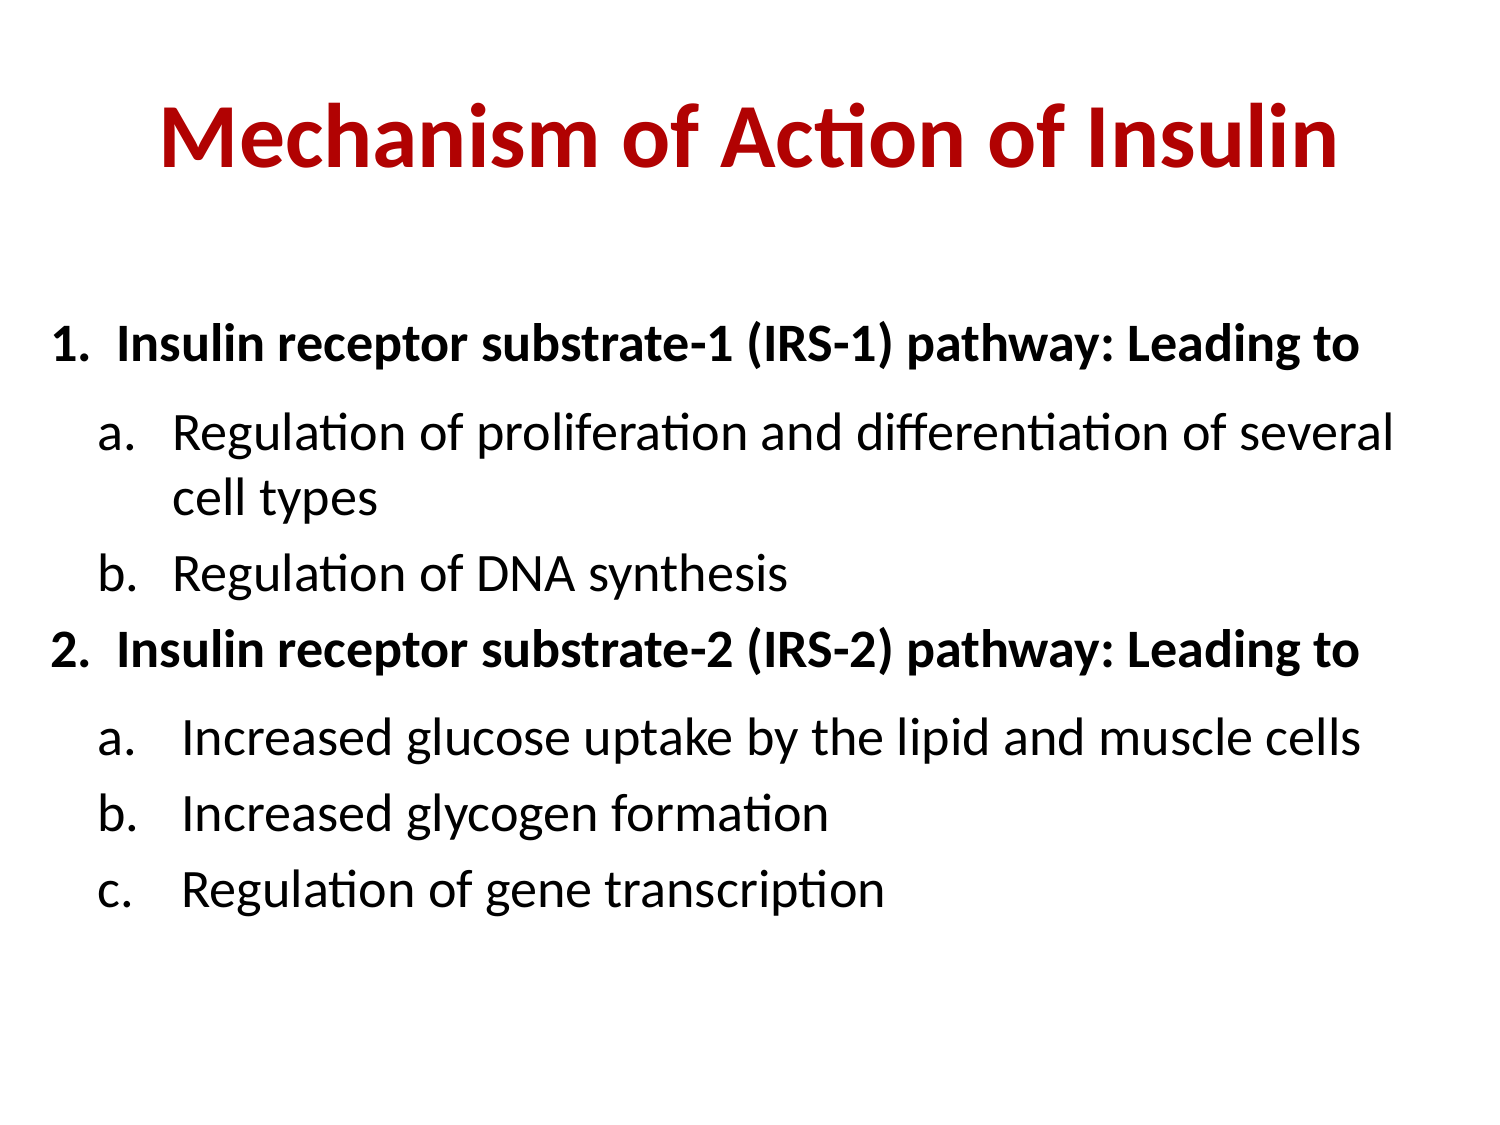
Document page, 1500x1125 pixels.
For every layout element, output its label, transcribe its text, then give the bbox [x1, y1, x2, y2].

list Insulin receptor substrate-1 (IRS-1) pathway: Leading to Regulation of proliferation and differentiation of several cell types Regulation of DNA synthesis Insulin receptor substrate-2 (IRS-2) pathway: Leading to Increased glucose uptake by the lipid and muscle cells Increased glycogen formation Regulation of gene transcription [35, 299, 1475, 1106]
title Mechanism of Action of Insulin [75, 62, 1425, 200]
